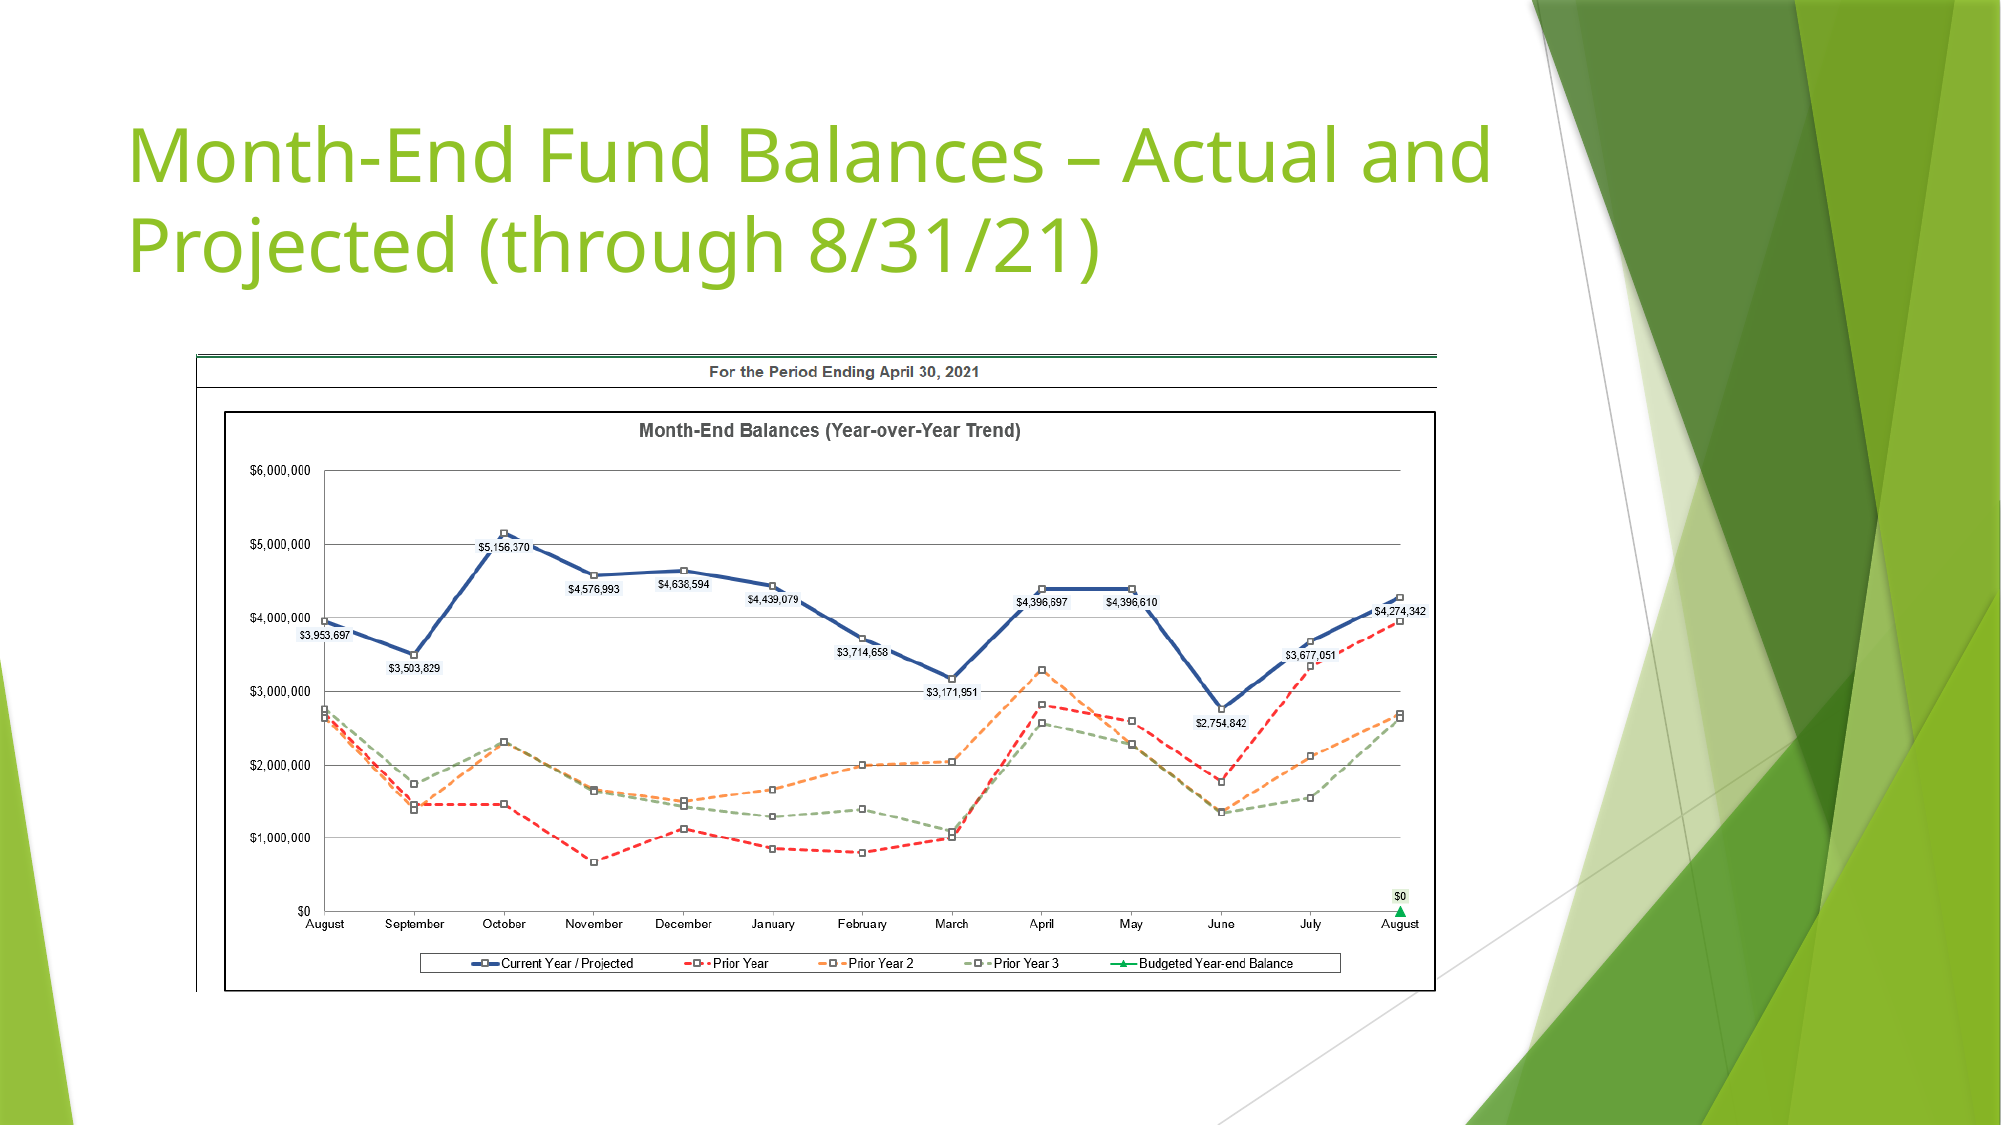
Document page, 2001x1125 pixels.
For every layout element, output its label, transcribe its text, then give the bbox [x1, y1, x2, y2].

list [195, 353, 1437, 992]
title Month-End Fund Balances – Actual and Projected (through 8/31/21) [111, 99, 1522, 317]
